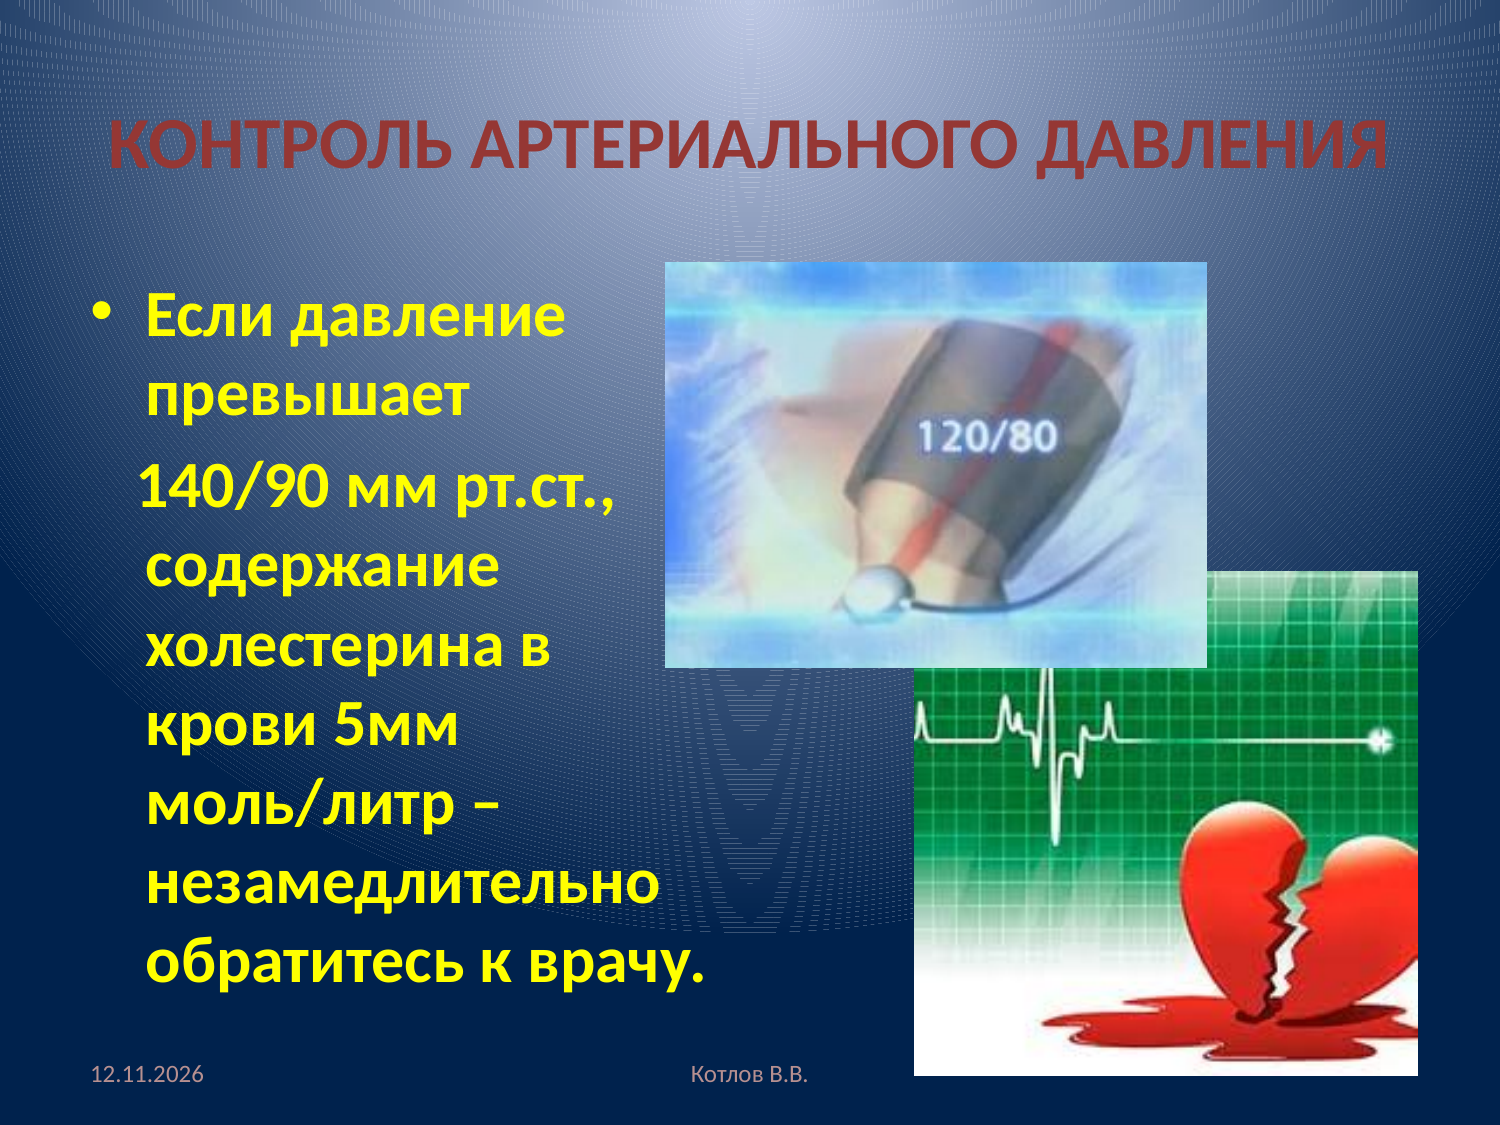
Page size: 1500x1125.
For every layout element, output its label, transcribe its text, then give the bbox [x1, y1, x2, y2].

title КОНТРОЛЬ АРТЕРИАЛЬНОГО ДАВЛЕНИЯ [75, 45, 1425, 233]
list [665, 262, 1208, 669]
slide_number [75, 1042, 425, 1103]
list Если давление превышает 140/90 мм рт.ст., содержание холестерина в крови 5мм моль/литр – незамедлительно обратитесь к врачу. [75, 262, 738, 1005]
footer Котлов В.В. [512, 1042, 988, 1103]
picture [913, 571, 1419, 1077]
